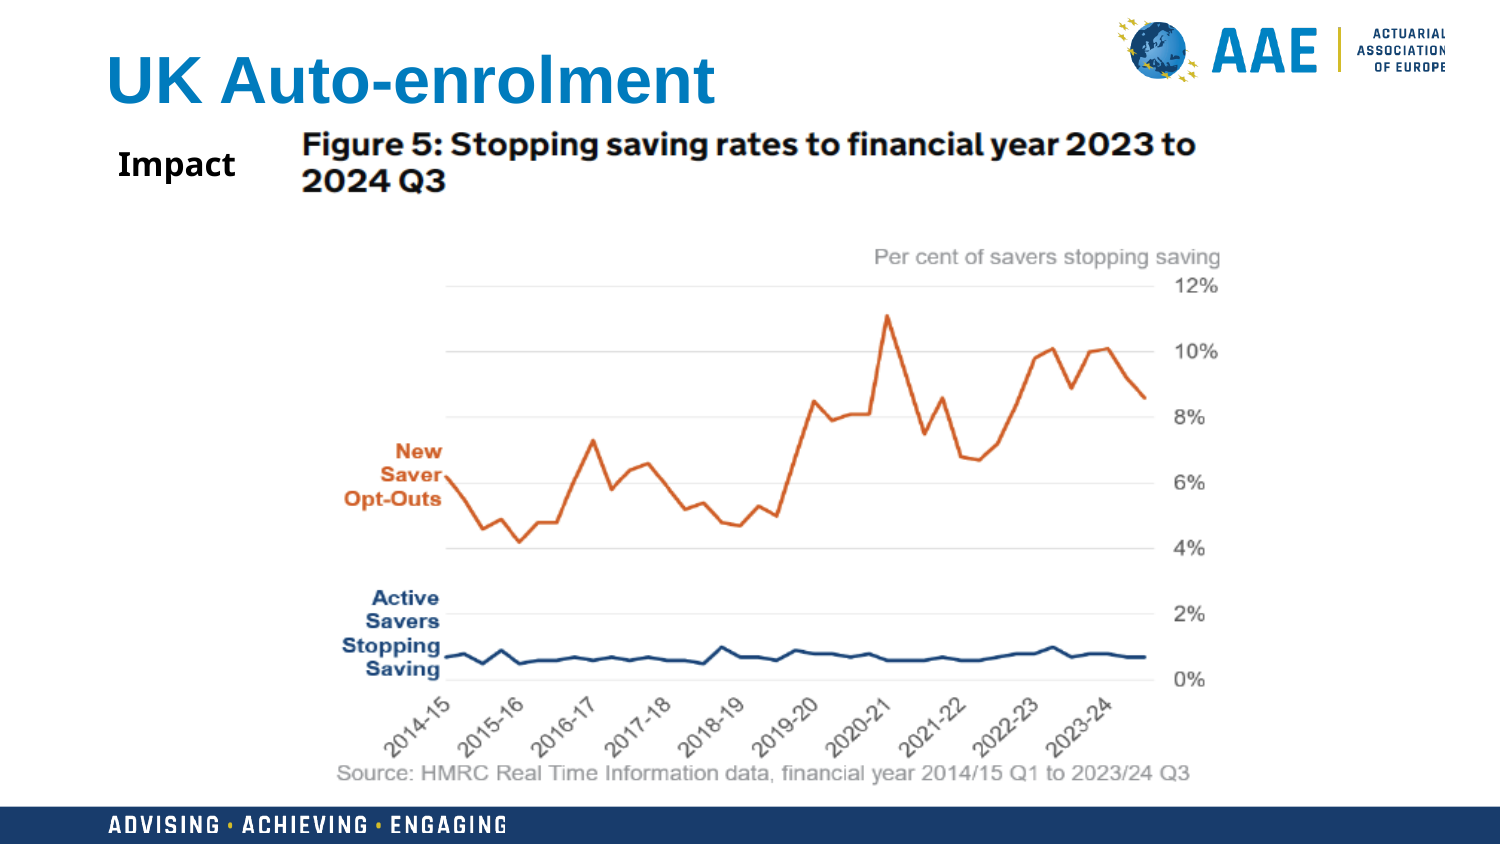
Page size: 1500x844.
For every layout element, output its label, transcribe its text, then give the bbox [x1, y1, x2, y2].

text_box UK Auto-enrolment [106, 36, 1392, 117]
text_box Impact [106, 137, 292, 189]
picture [297, 127, 1227, 794]
